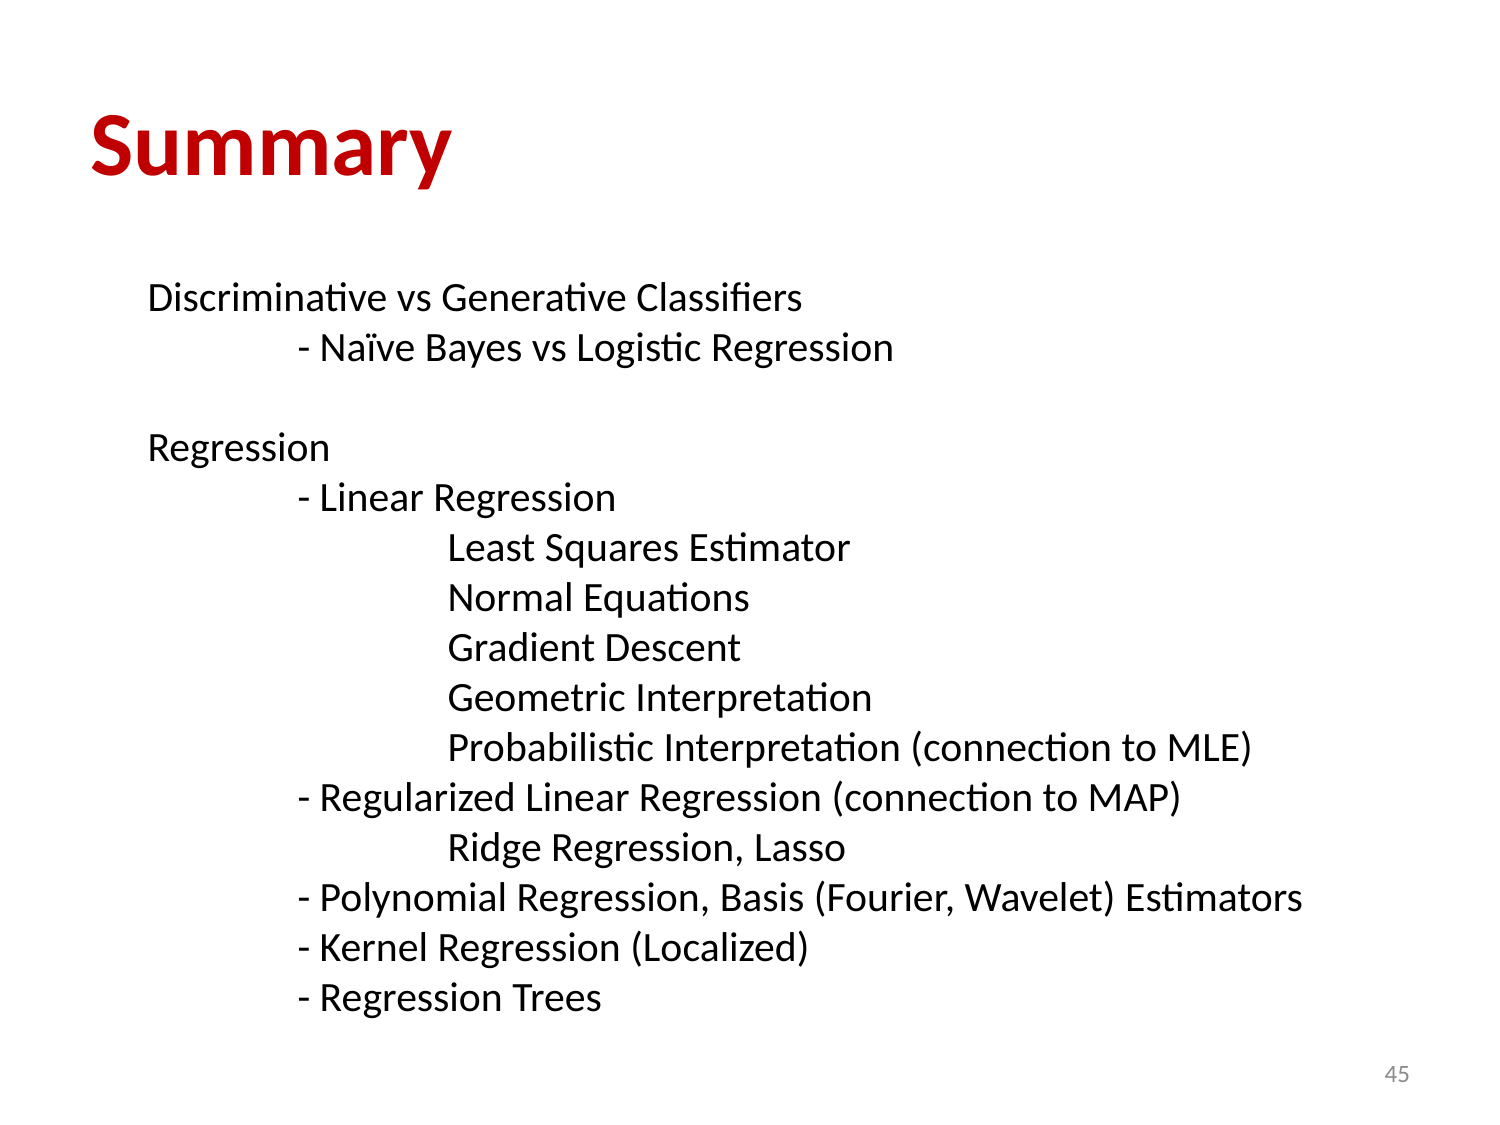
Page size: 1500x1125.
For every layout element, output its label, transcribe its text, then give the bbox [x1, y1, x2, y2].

title Summary [75, 45, 1425, 233]
text_box Discriminative vs Generative Classifiers - Naïve Bayes vs Logistic Regression Regression - Linear Regression Least Squares Estimator Normal Equations Gradient Descent Geometric Interpretation Probabilistic Interpretation (connection to MLE) - Regularized Linear Regression (connection to MAP) Ridge Regression, Lasso - Polynomial Regression, Basis (Fourier, Wavelet) Estimators - Kernel Regression (Localized) - Regression Trees [132, 262, 1319, 1028]
slide_number 45 [1074, 1042, 1425, 1103]
